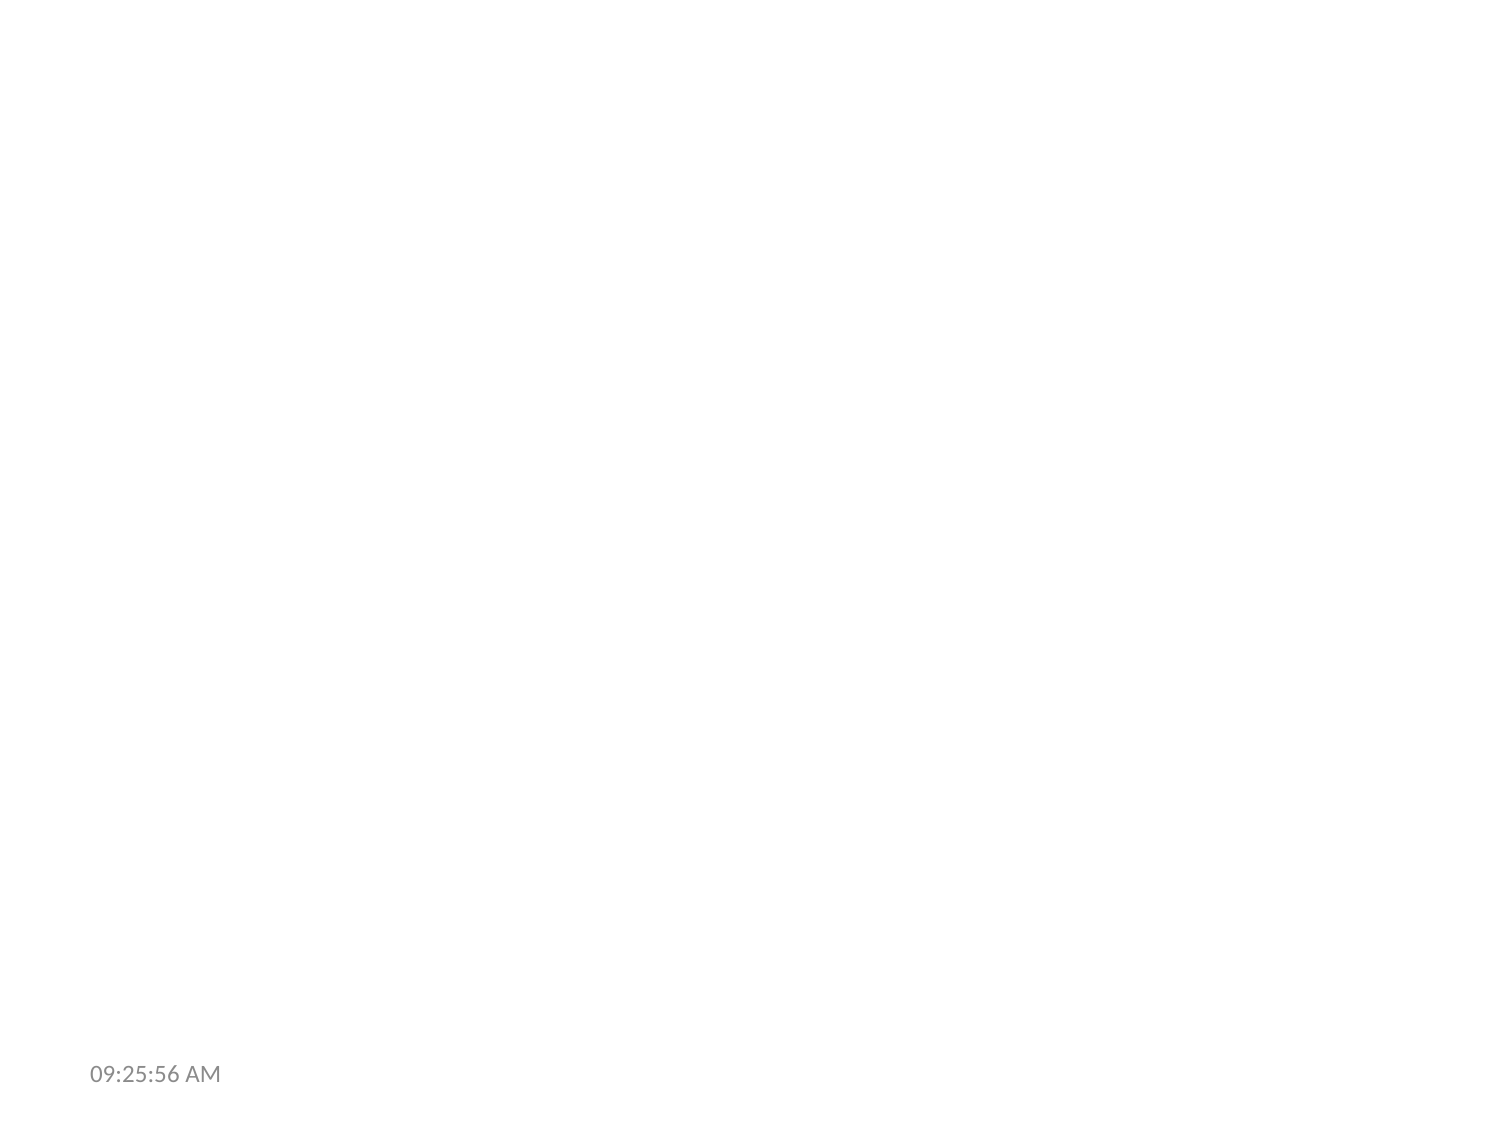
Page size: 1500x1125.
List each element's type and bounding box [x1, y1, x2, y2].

slide_number [75, 1042, 425, 1103]
